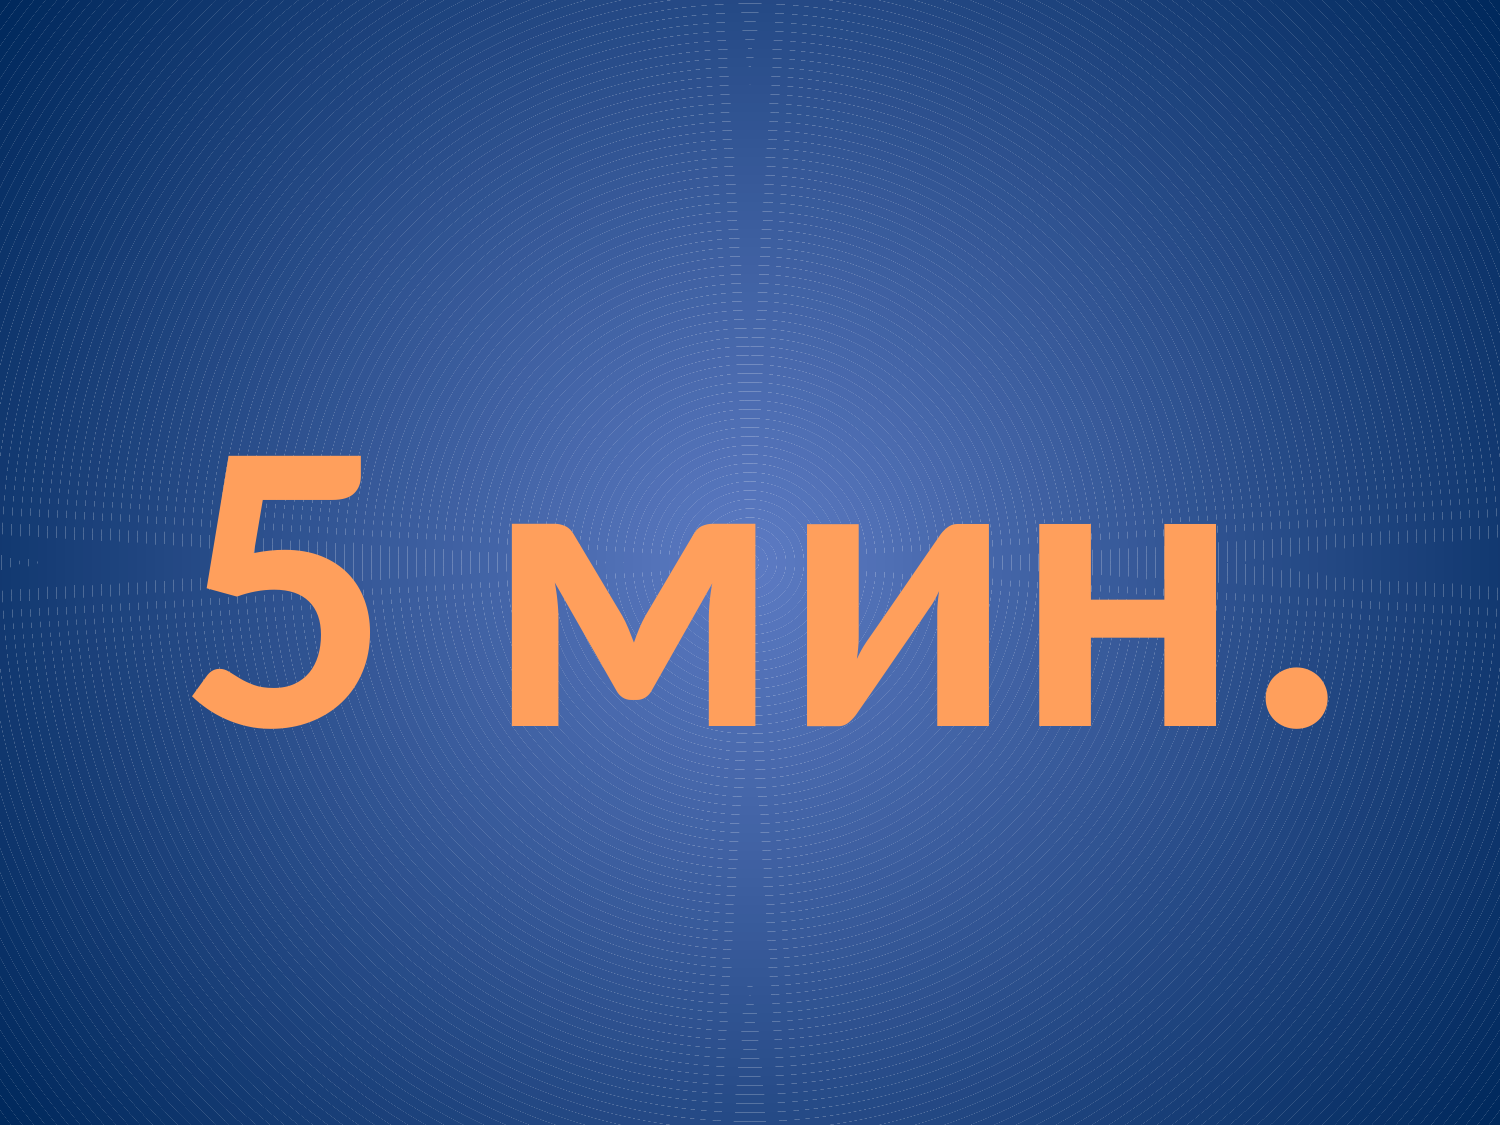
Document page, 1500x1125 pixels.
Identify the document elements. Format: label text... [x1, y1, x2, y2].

text_box 5 мин. [165, 302, 1369, 818]
